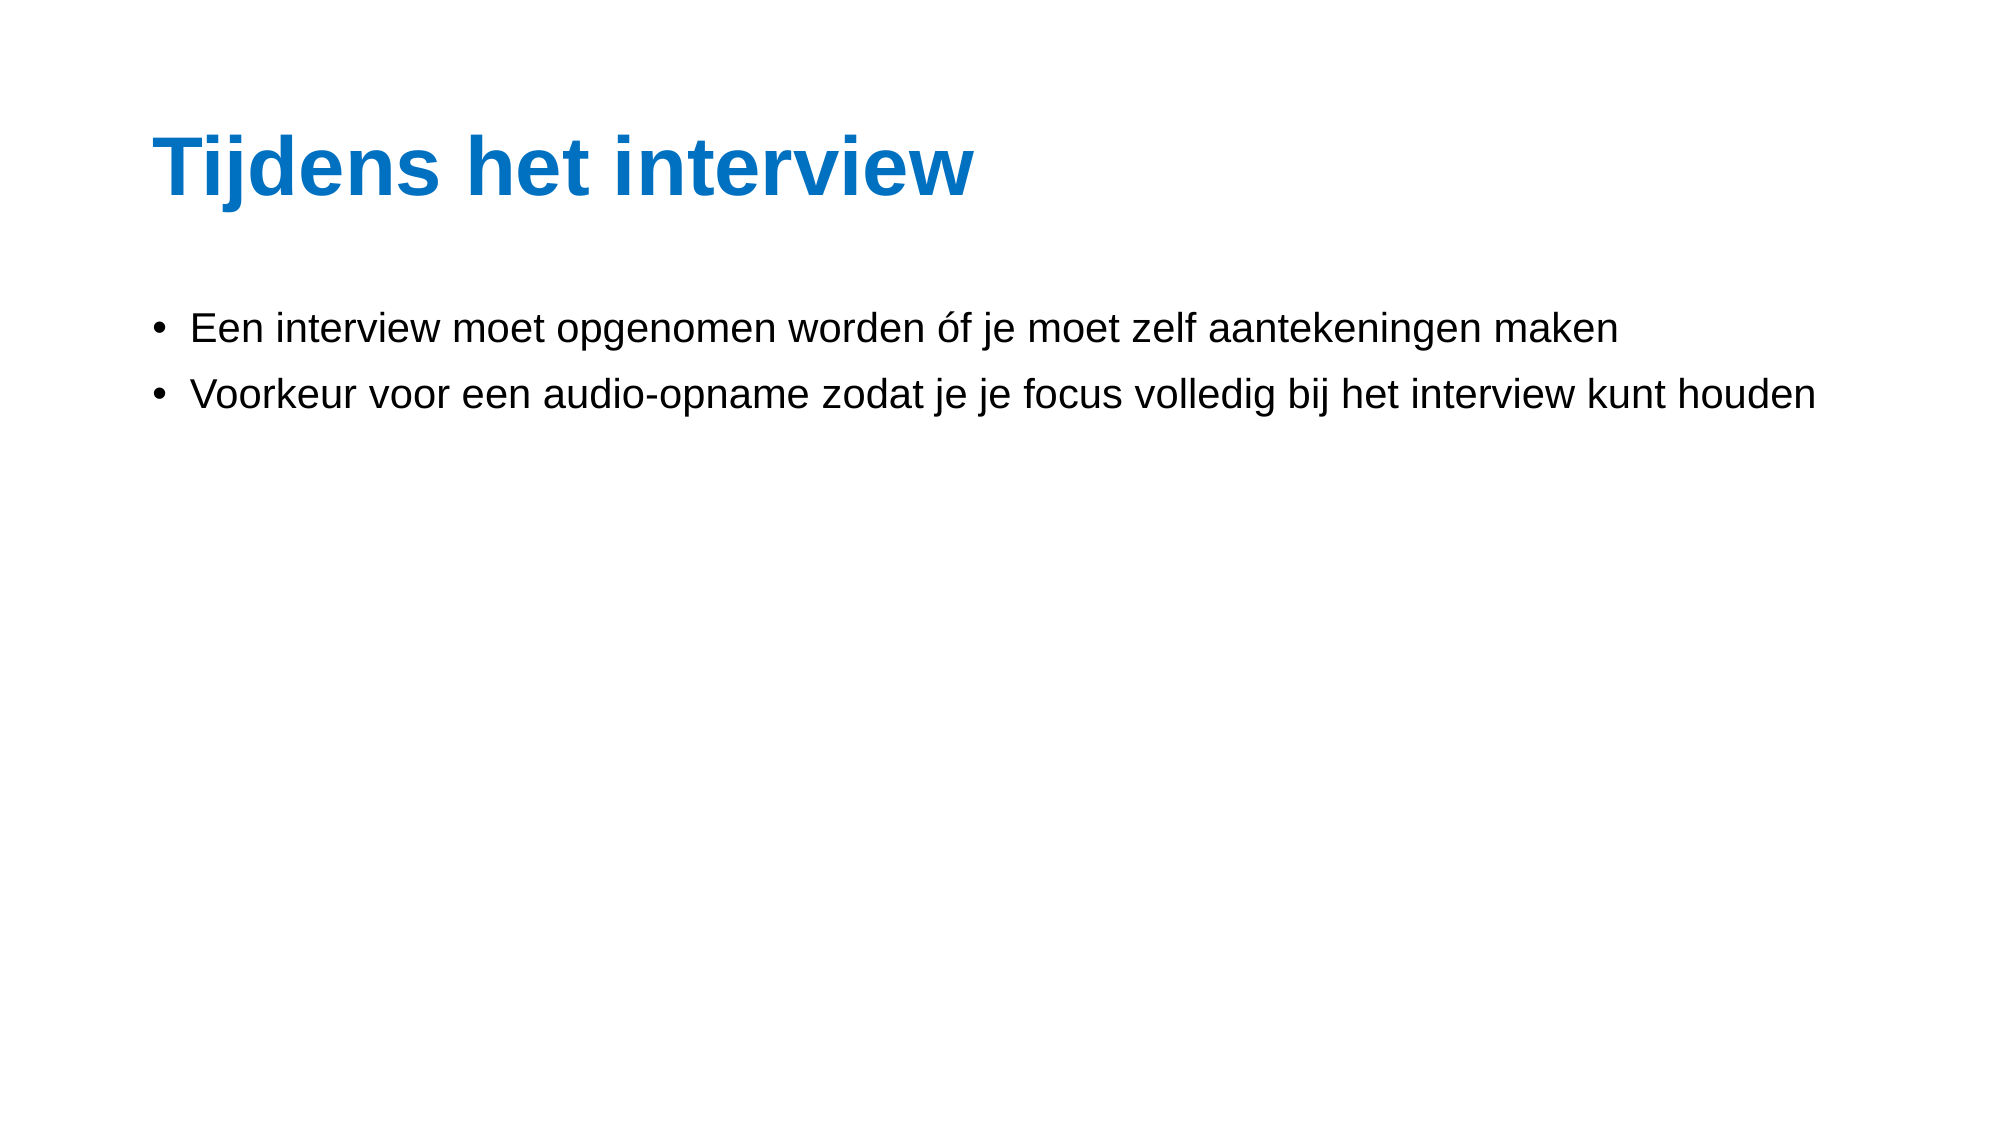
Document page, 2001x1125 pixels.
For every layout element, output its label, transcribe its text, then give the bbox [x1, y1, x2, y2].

list Een interview moet opgenomen worden óf je moet zelf aantekeningen maken Voorkeur voor een audio-opname zodat je je focus volledig bij het interview kunt houden [137, 299, 1863, 1014]
title Tijdens het interview [137, 59, 1863, 278]
